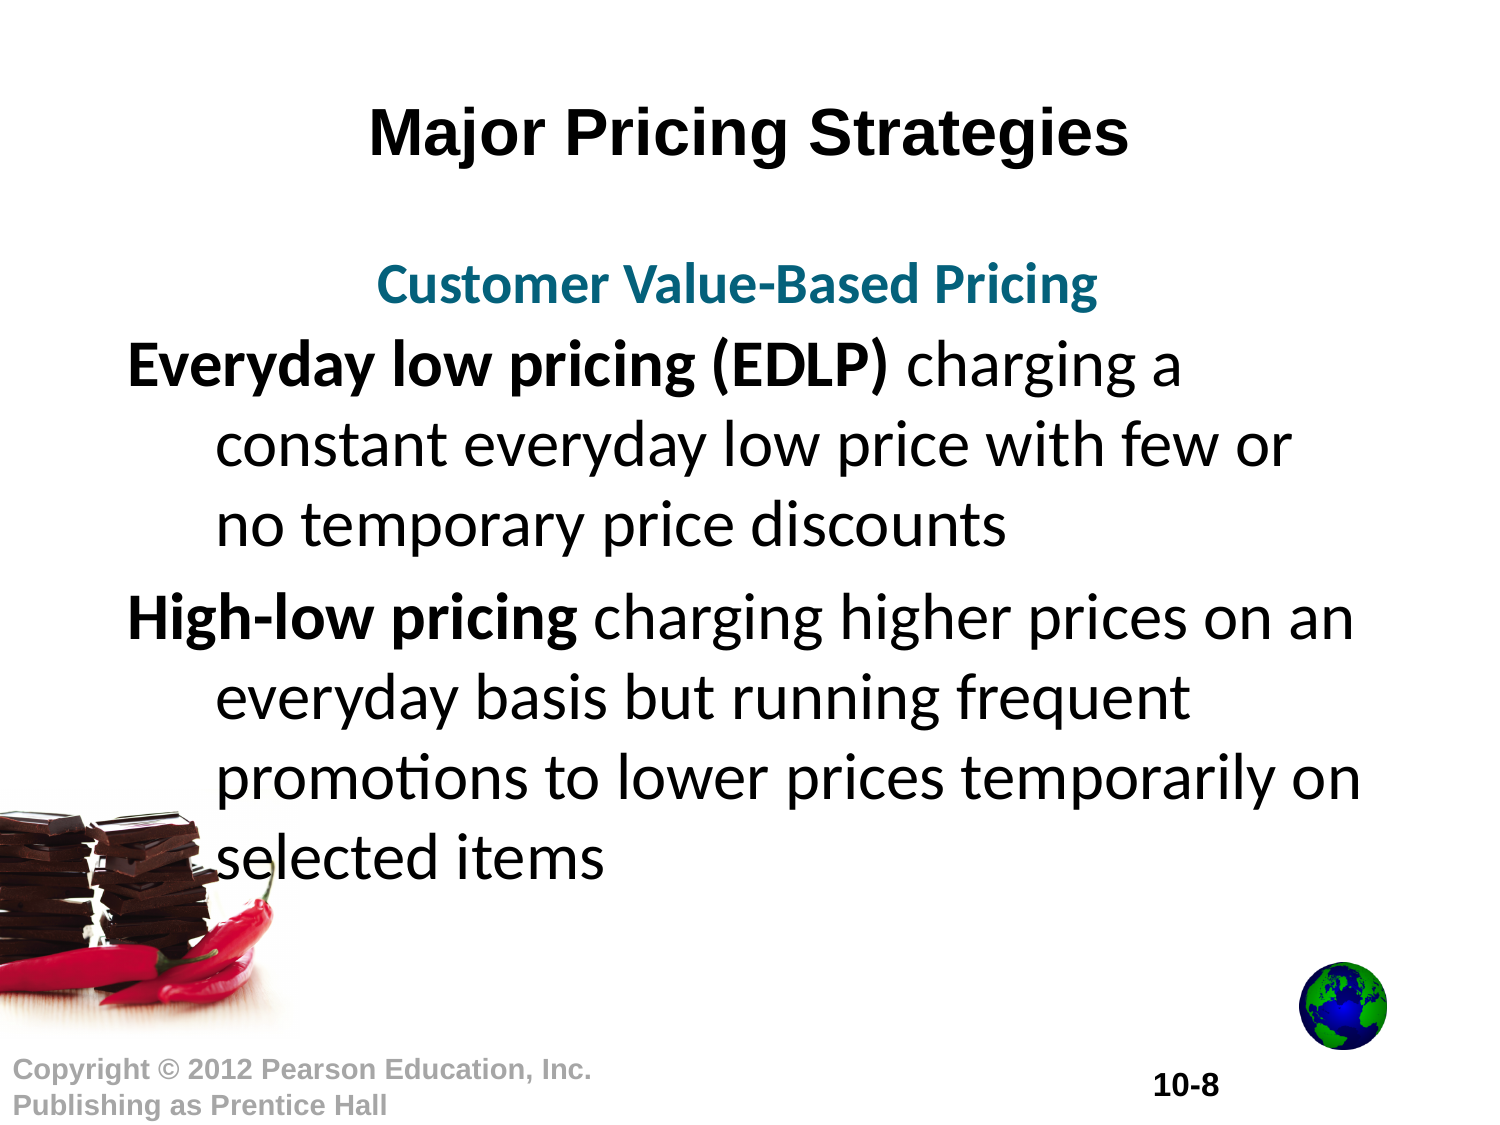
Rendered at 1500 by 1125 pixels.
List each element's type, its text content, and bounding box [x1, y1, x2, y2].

title Major Pricing Strategies [112, 37, 1388, 226]
picture [1299, 962, 1388, 1050]
picture [0, 789, 300, 1039]
list Everyday low pricing (EDLP) charging a constant everyday low price with few or no temporary price discounts High-low pricing charging higher prices on an everyday basis but running frequent promotions to lower prices temporarily on selected items [112, 312, 1388, 1038]
list Customer Value-Based Pricing [149, 237, 1326, 301]
